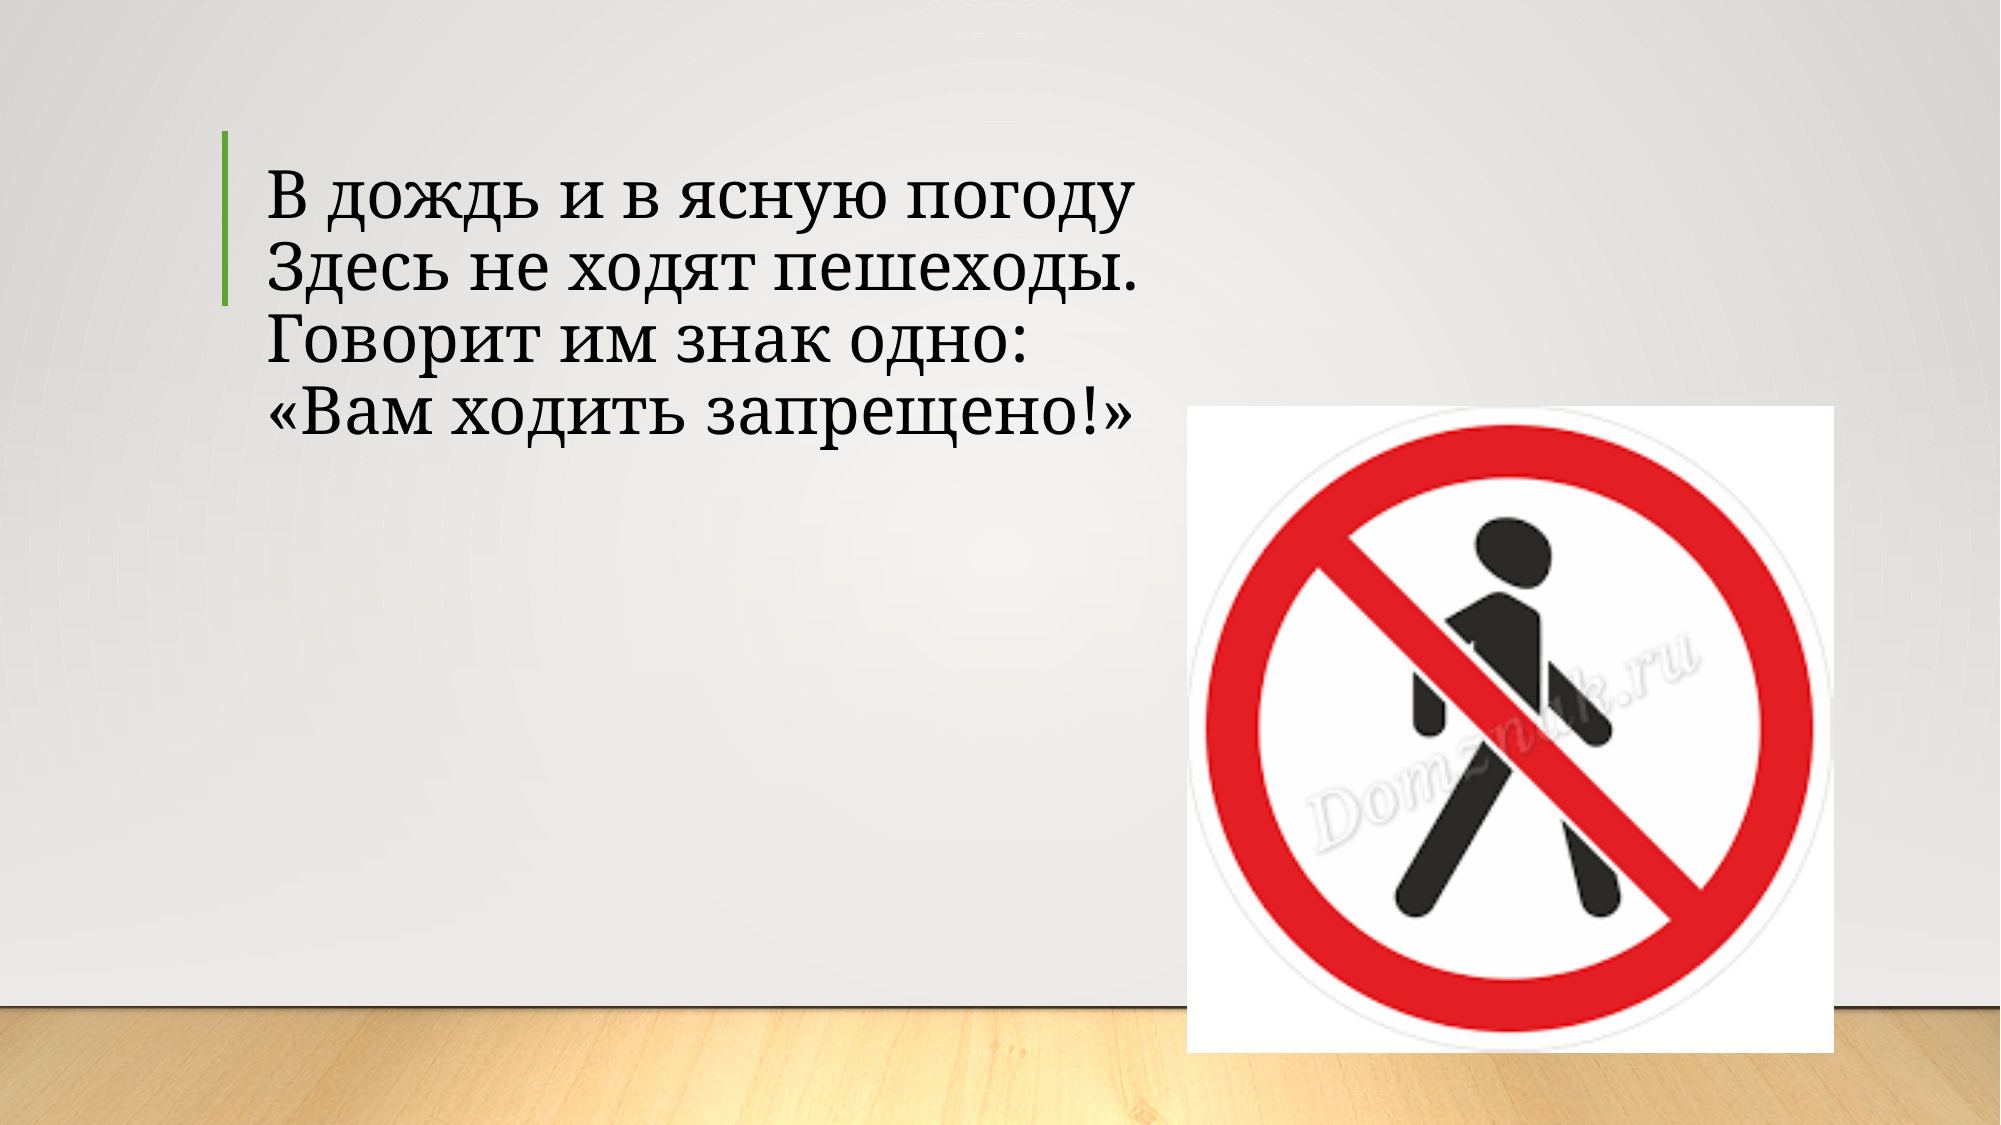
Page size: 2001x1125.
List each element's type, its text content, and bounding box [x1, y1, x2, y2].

title В дождь и в ясную погоду Здесь не ходят пешеходы. Говорит им знак одно: «Вам ходить запрещено!» [251, 131, 1834, 537]
picture [0, 406, 2000, 1125]
